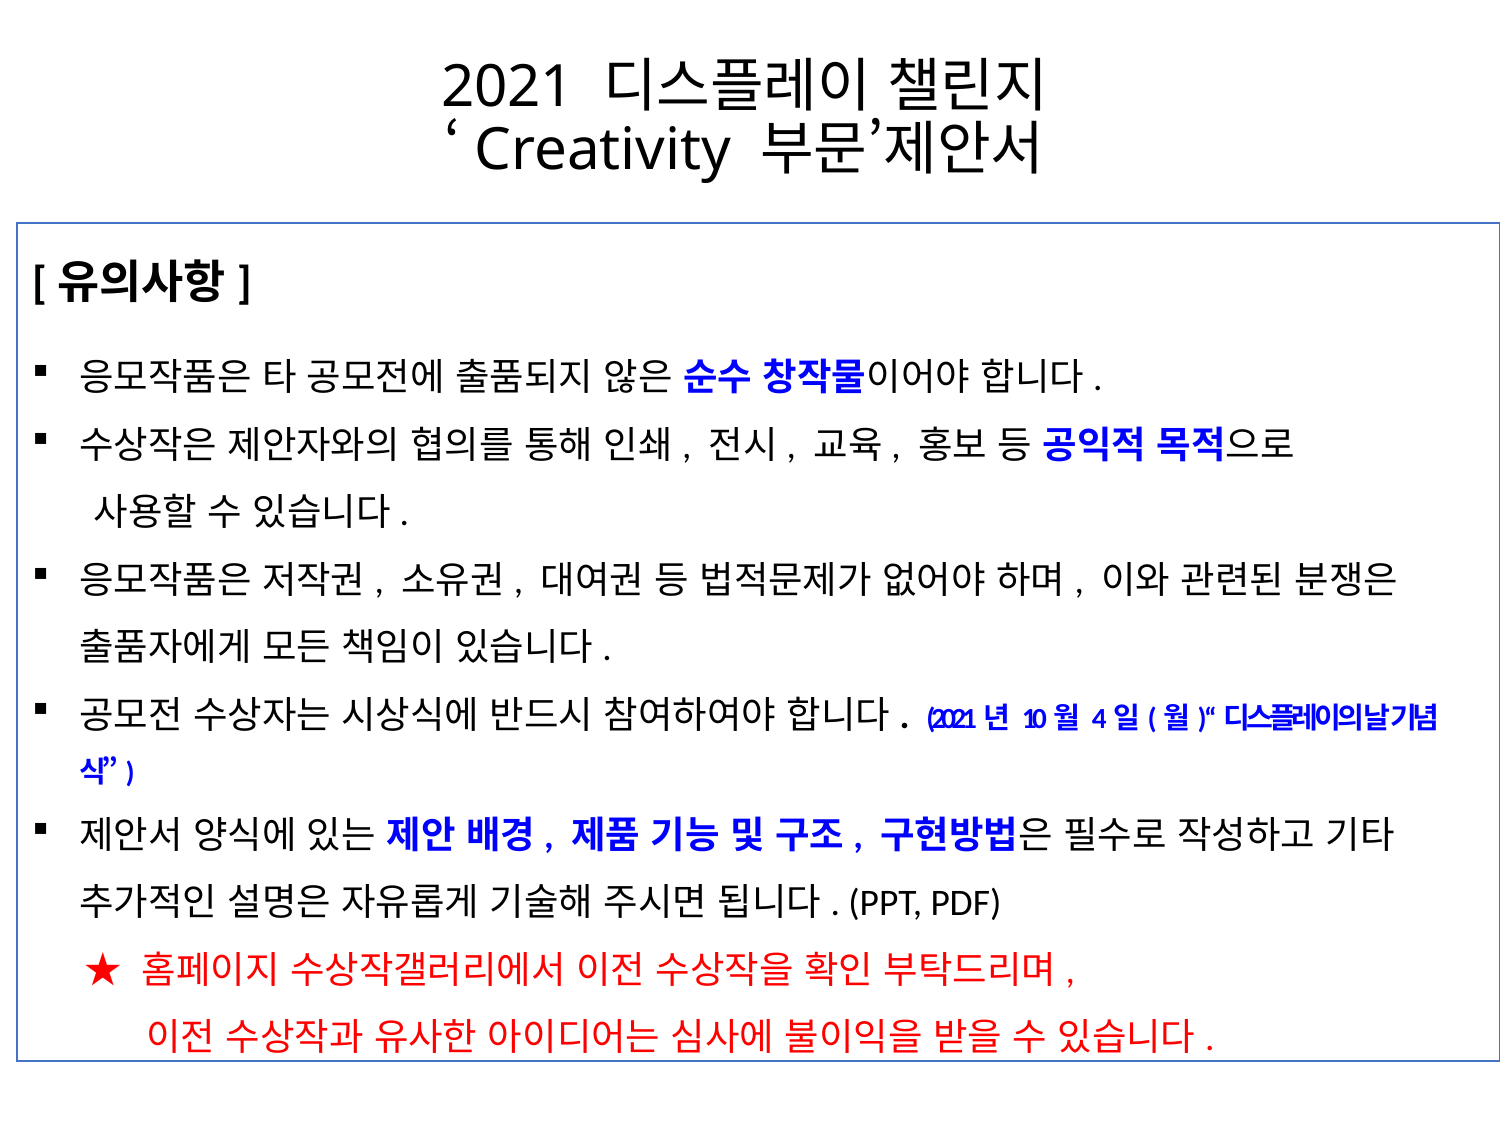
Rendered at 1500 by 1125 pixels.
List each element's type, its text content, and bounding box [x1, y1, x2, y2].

text_box [유의사항] 응모작품은 타 공모전에 출품되지 않은 순수 창작물이어야 합니다. 수상작은 제안자와의 협의를 통해 인쇄, 전시, 교육, 홍보 등 공익적 목적으로 사용할 수 있습니다. 응모작품은 저작권, 소유권, 대여권 등 법적문제가 없어야 하며, 이와 관련된 분쟁은 출품자에게 모든 책임이 있습니다. 공모전 수상자는 시상식에 반드시 참여하여야 합니다. (2021년 10월 4일(월) “디스플레이의 날 기념식”) 제안서 양식에 있는 제안 배경, 제품 기능 및 구조, 구현방법은 필수로 작성하고 기타 추가적인 설명은 자유롭게 기술해 주시면 됩니다. (PPT, PDF) ★ 홈페이지 수상작갤러리에서 이전 수상작을 확인 부탁드리며, 이전 수상작과 유사한 아이디어는 심사에 불이익을 받을 수 있습니다. [16, 222, 1500, 1062]
title 2021 디스플레이 챌린지 ‘Creativity 부문’제안서 [37, 78, 1452, 160]
